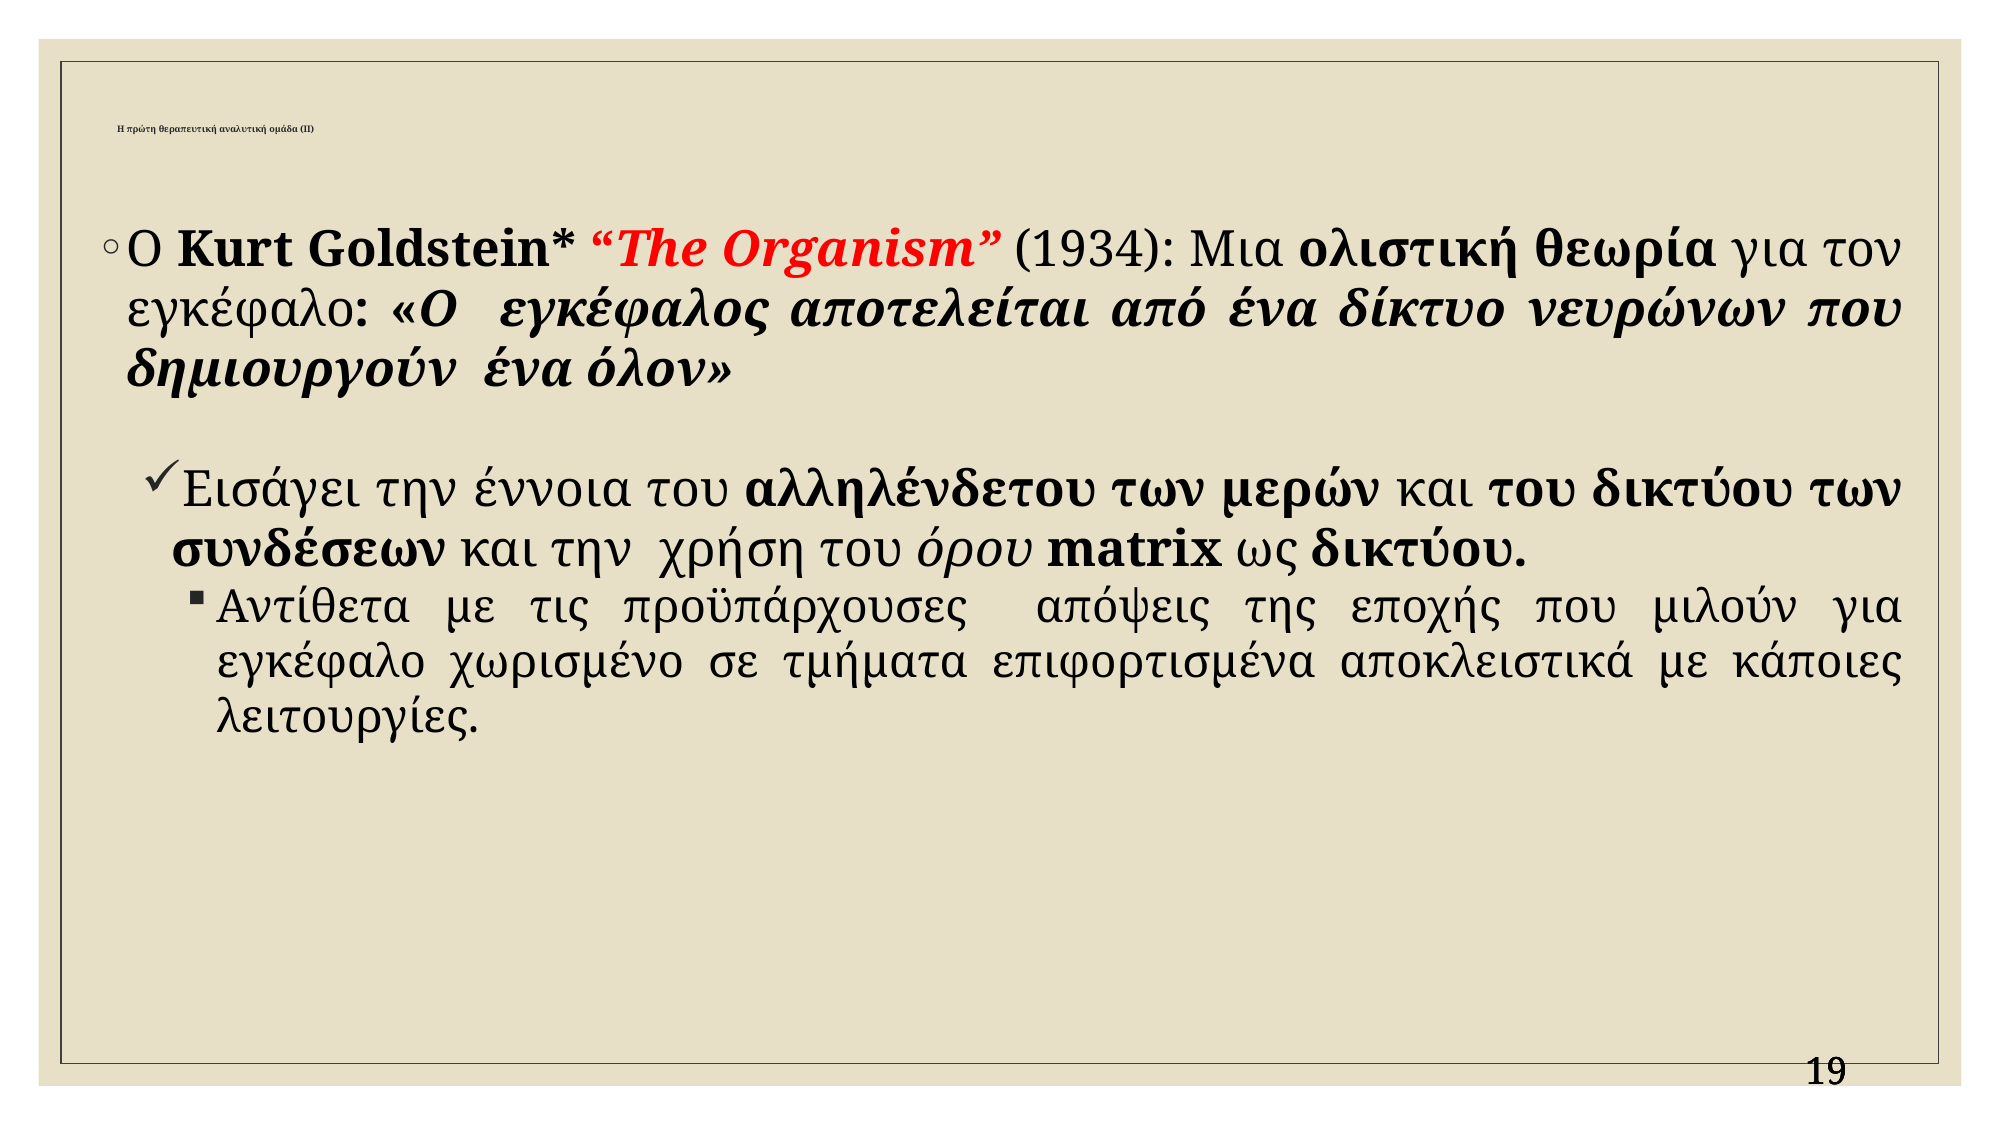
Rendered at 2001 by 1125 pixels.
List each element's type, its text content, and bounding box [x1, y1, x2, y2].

text_box 19 [1412, 1042, 1863, 1103]
list Ο Kurt Goldstein* “The Organism” (1934): Μια ολιστική θεωρία για τον εγκέφαλο: «O εγκέφαλος αποτελείται από ένα δίκτυο νευρώνων που δημιουργούν ένα όλον» Eισάγει την έννοια του αλληλένδετου των μερών και του δικτύου των συνδέσεων και την χρήση του όρου matrix ως δικτύου. Αντίθετα με τις προϋπάρχουσες απόψεις της εποχής που μιλούν για εγκέφαλο χωρισμένο σε τμήματα επιφορτισμένα αποκλειστικά με κάποιες λειτουργίες. [81, 208, 1919, 1013]
title H πρώτη θεραπευτική αναλυτική ομάδα (ΙΙ) [102, 95, 1828, 173]
